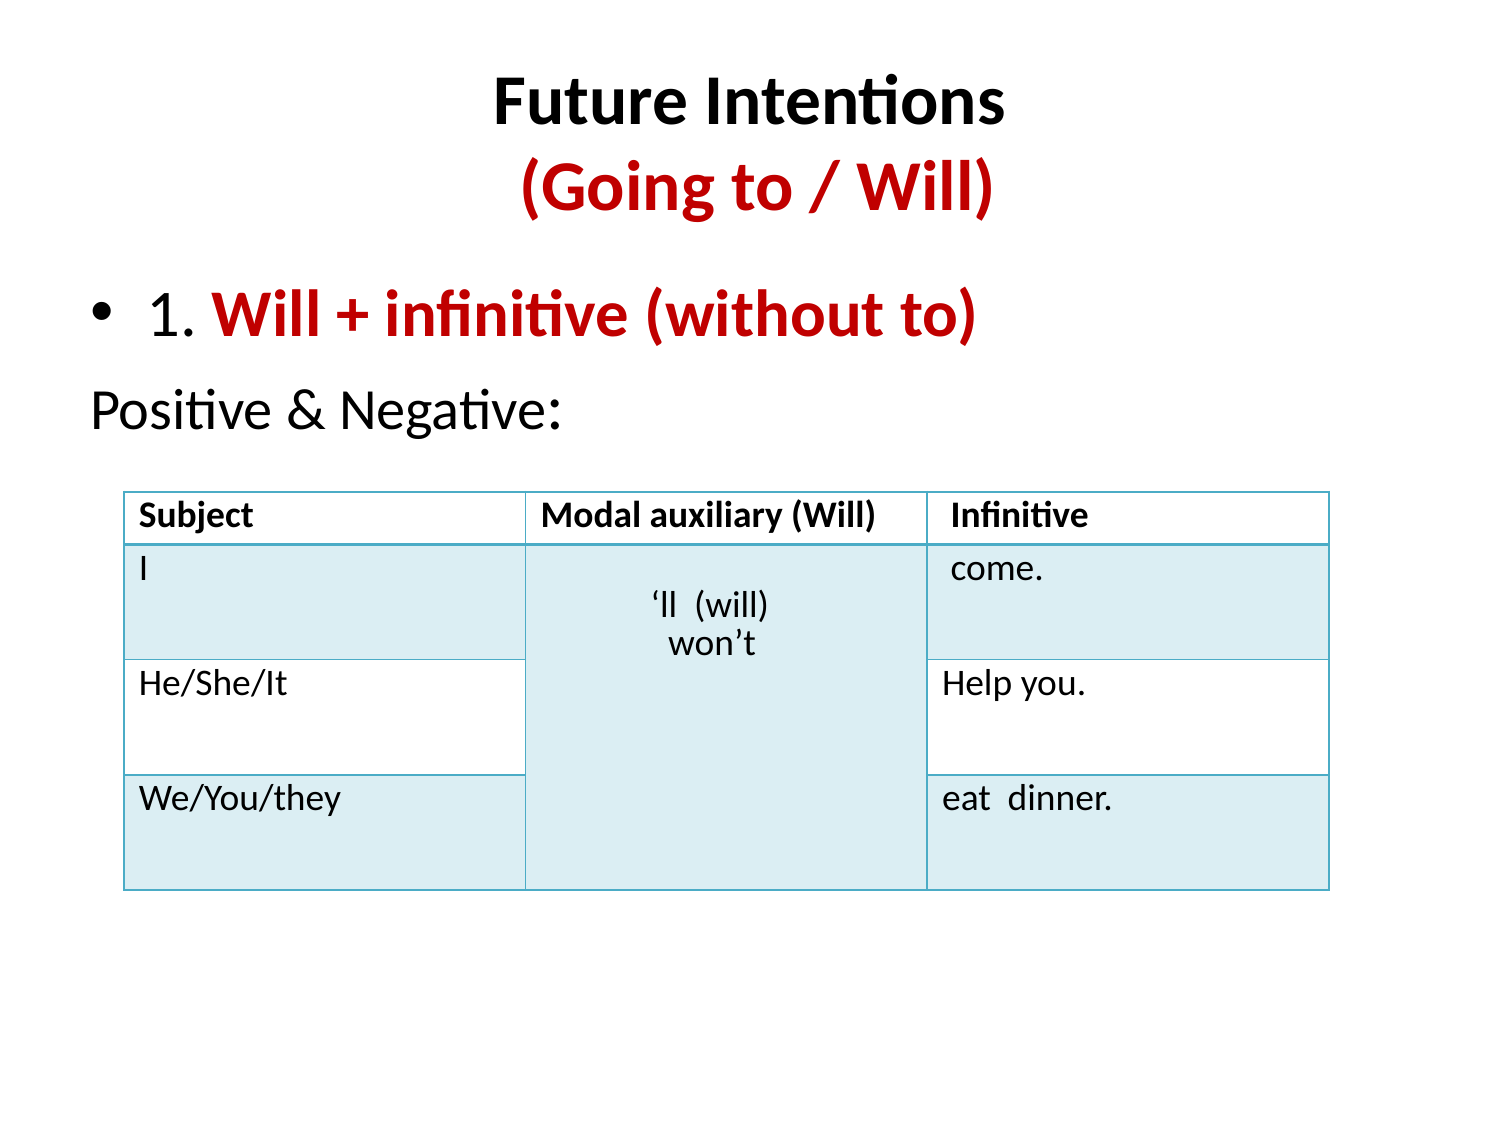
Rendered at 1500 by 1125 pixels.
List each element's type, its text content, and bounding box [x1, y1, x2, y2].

table_cell Help you. [928, 660, 1328, 774]
table_cell come. [928, 546, 1328, 659]
table_header Subject [125, 493, 525, 543]
title Future Intentions (Going to / Will) [75, 45, 1425, 233]
table_cell eat dinner. [928, 776, 1328, 889]
list 1. Will + infinitive (without to) Positive & Negative: [75, 262, 1425, 1005]
table_cell I [125, 546, 525, 659]
table_header Infinitive [928, 493, 1328, 543]
table_cell We/You/they [125, 776, 525, 889]
table_cell ‘ll (will) won’t [526, 546, 926, 889]
table_header Modal auxiliary (Will) [526, 493, 926, 543]
table_cell He/She/It [125, 660, 525, 774]
